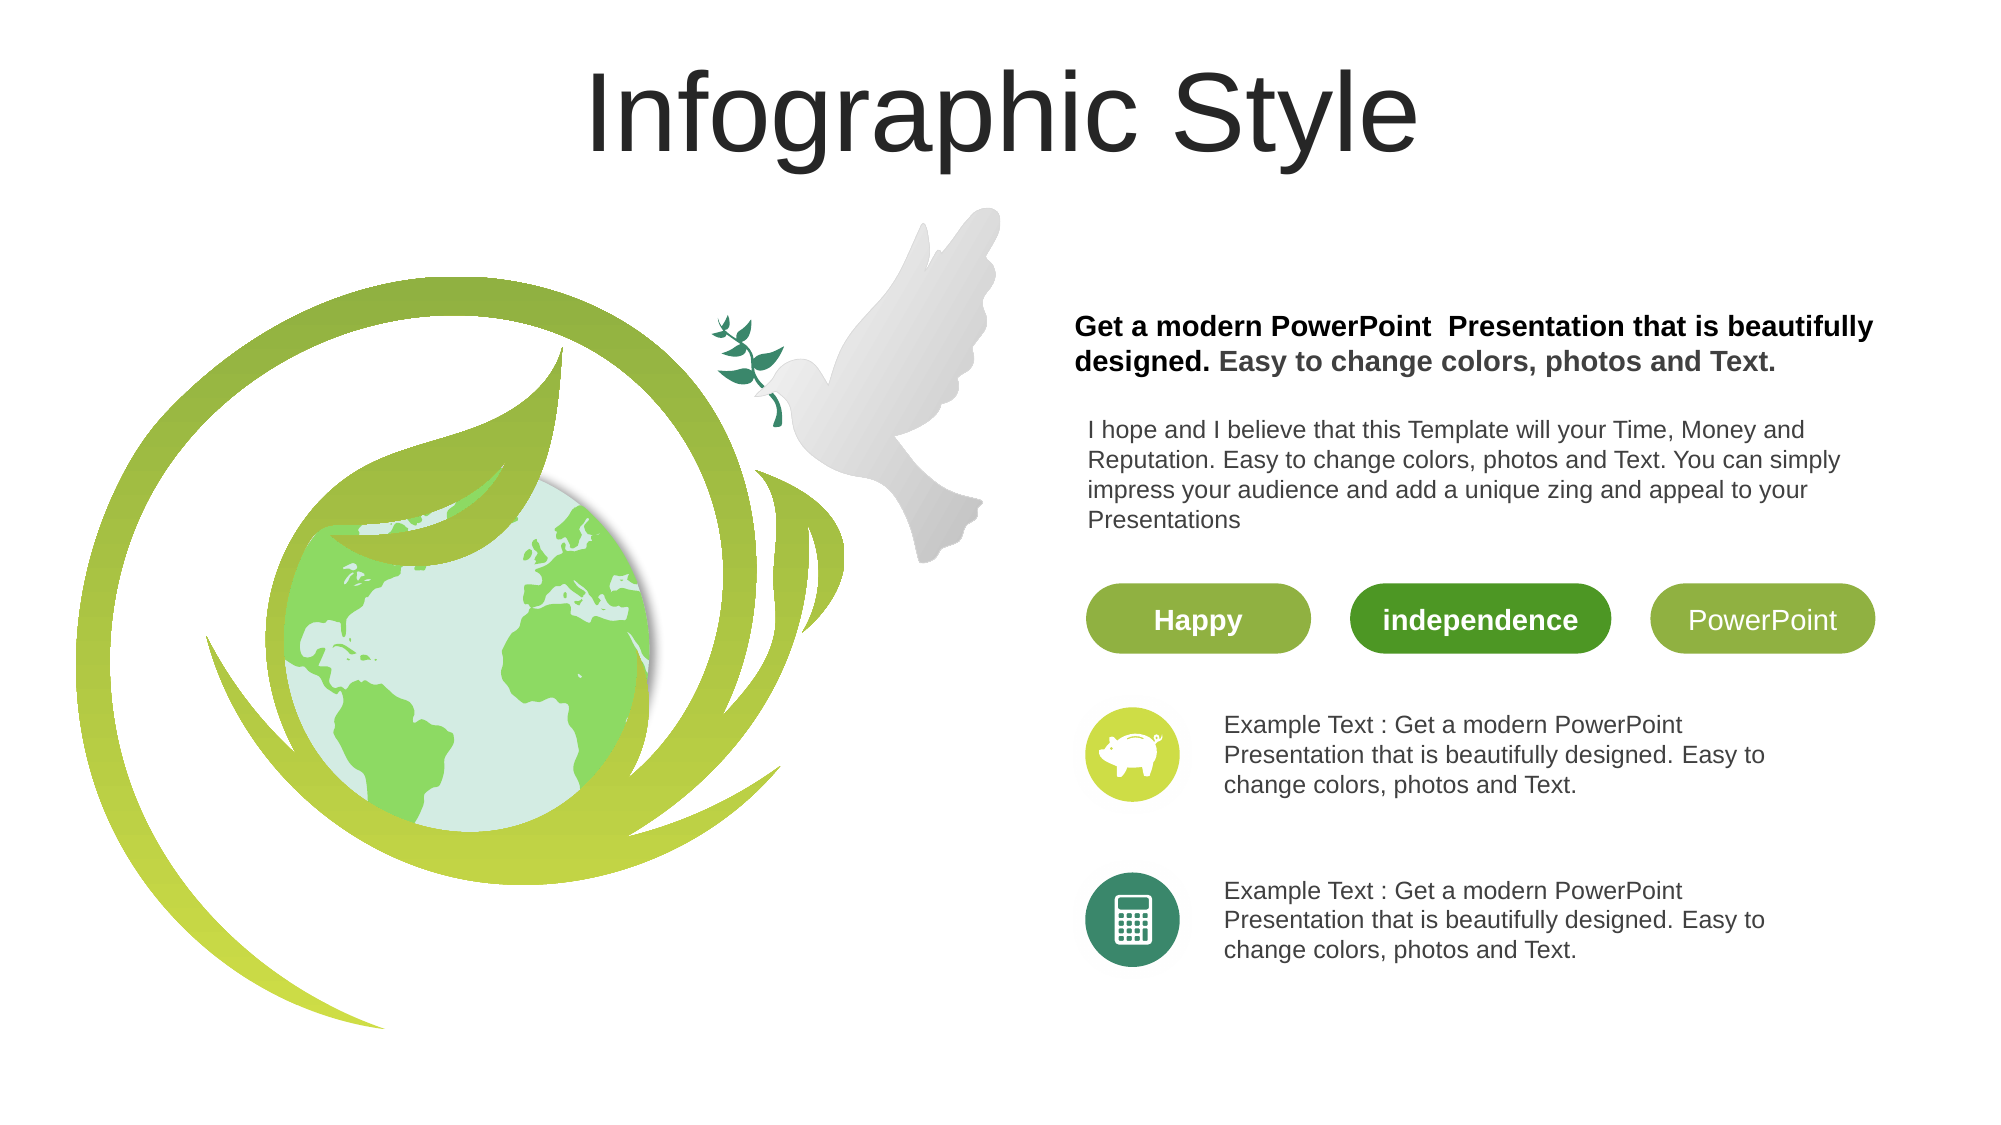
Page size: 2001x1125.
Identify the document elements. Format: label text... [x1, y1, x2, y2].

text_box [650, 564, 809, 822]
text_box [711, 208, 1001, 564]
text_box Example Text : Get a modern PowerPoint Presentation that is beautifully designed. Easy to change colors, photos and Text. [1209, 866, 1854, 972]
text_box [1113, 893, 1154, 946]
text_box independence [1350, 583, 1612, 654]
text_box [277, 463, 650, 836]
text_box [1084, 706, 1181, 803]
text_box [802, 564, 845, 633]
list Infographic Style [53, 55, 1952, 175]
text_box [1097, 732, 1164, 778]
text_box Example Text : Get a modern PowerPoint Presentation that is beautifully designed. Easy to change colors, photos and Text. [1209, 701, 1854, 807]
text_box [1084, 871, 1181, 969]
text_box Get a modern PowerPoint Presentation that is beautifully designed. Easy to change colors, photos and Text. [1059, 299, 1932, 385]
text_box I hope and I believe that this Template will your Time, Money and Reputation. Easy to change colors, photos and Text. You can simply impress your audience and add a unique zing and appeal to your Presentations [1072, 406, 1928, 541]
text_box PowerPoint [1650, 583, 1876, 654]
text_box Happy [1086, 583, 1312, 654]
text_box [76, 276, 711, 1030]
text_box [354, 766, 781, 885]
